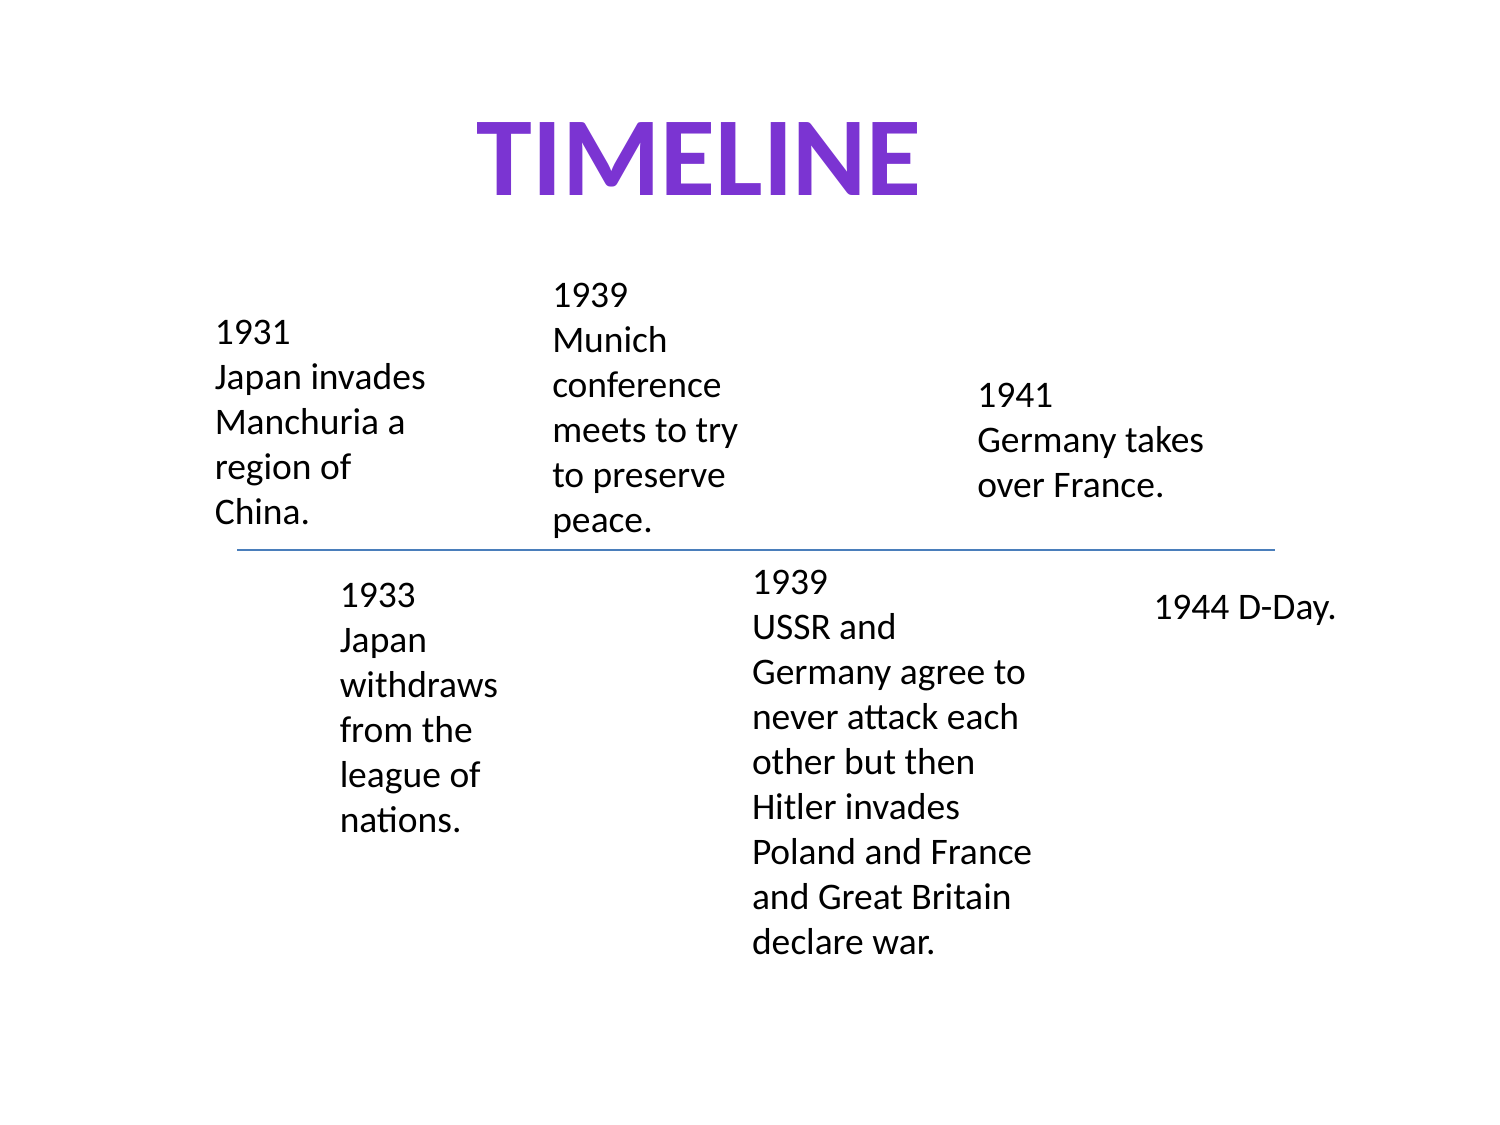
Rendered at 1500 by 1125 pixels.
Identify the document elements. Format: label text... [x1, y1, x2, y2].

text_box 1941 Germany takes over France. [962, 362, 1225, 513]
text_box 1944 D-Day. [1138, 574, 1352, 635]
text_box TimeLine [449, 74, 975, 225]
text_box 1931 Japan invades Manchuria a region of China. [200, 299, 450, 540]
text_box 1939 Munich conference meets to try to preserve peace. [537, 262, 788, 548]
text_box 1933 Japan withdraws from the league of nations. [324, 562, 588, 848]
text_box 1939 USSR and Germany agree to never attack each other but then Hitler invades Poland and France and Great Britain declare war. [737, 559, 1050, 970]
